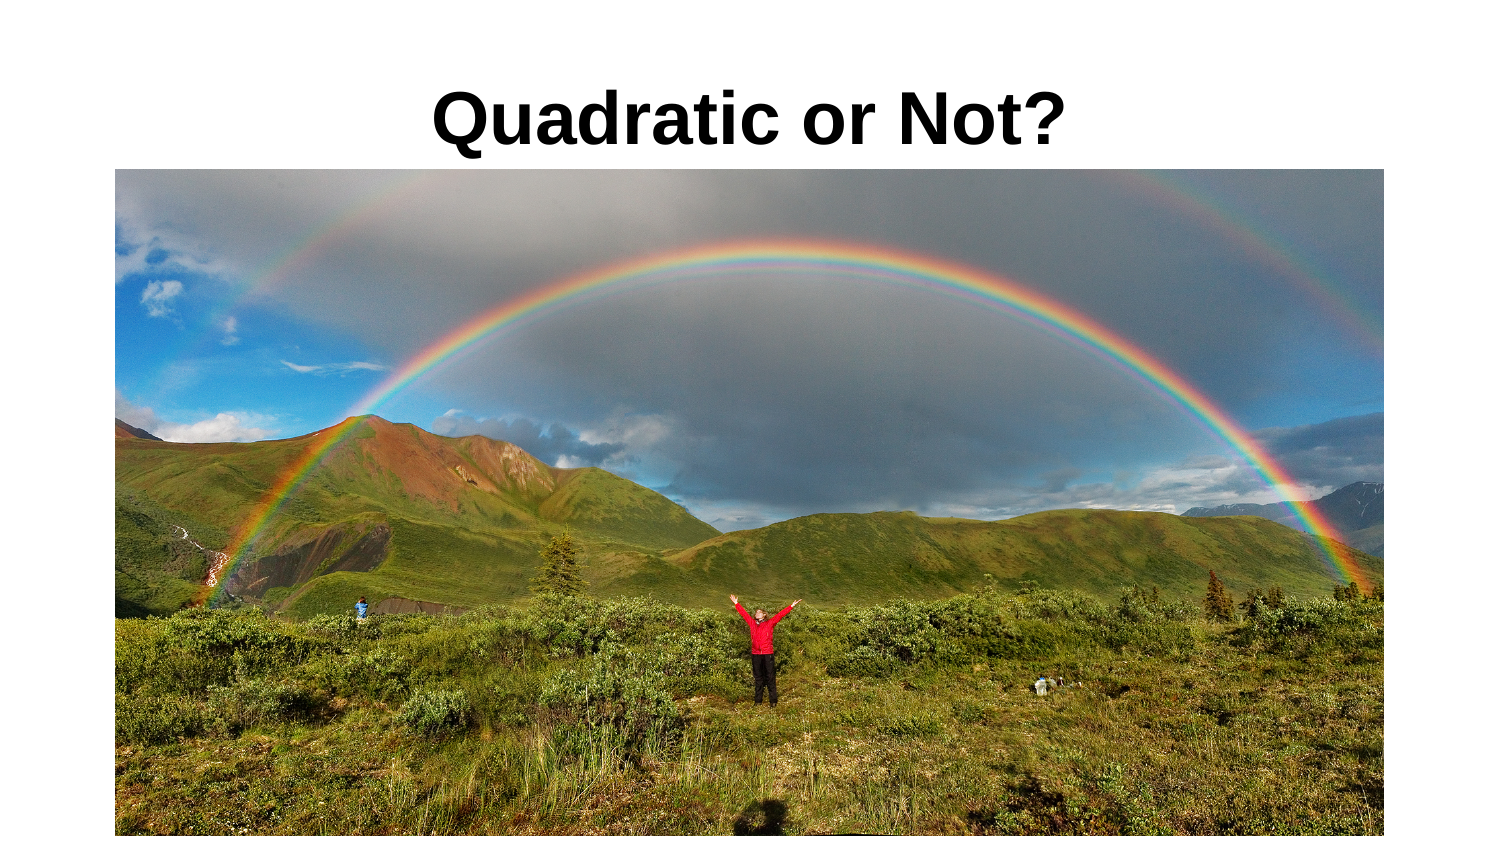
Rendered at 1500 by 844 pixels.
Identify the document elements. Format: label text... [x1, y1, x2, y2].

picture [115, 169, 1384, 836]
title Quadratic or Not? [75, 33, 1425, 175]
